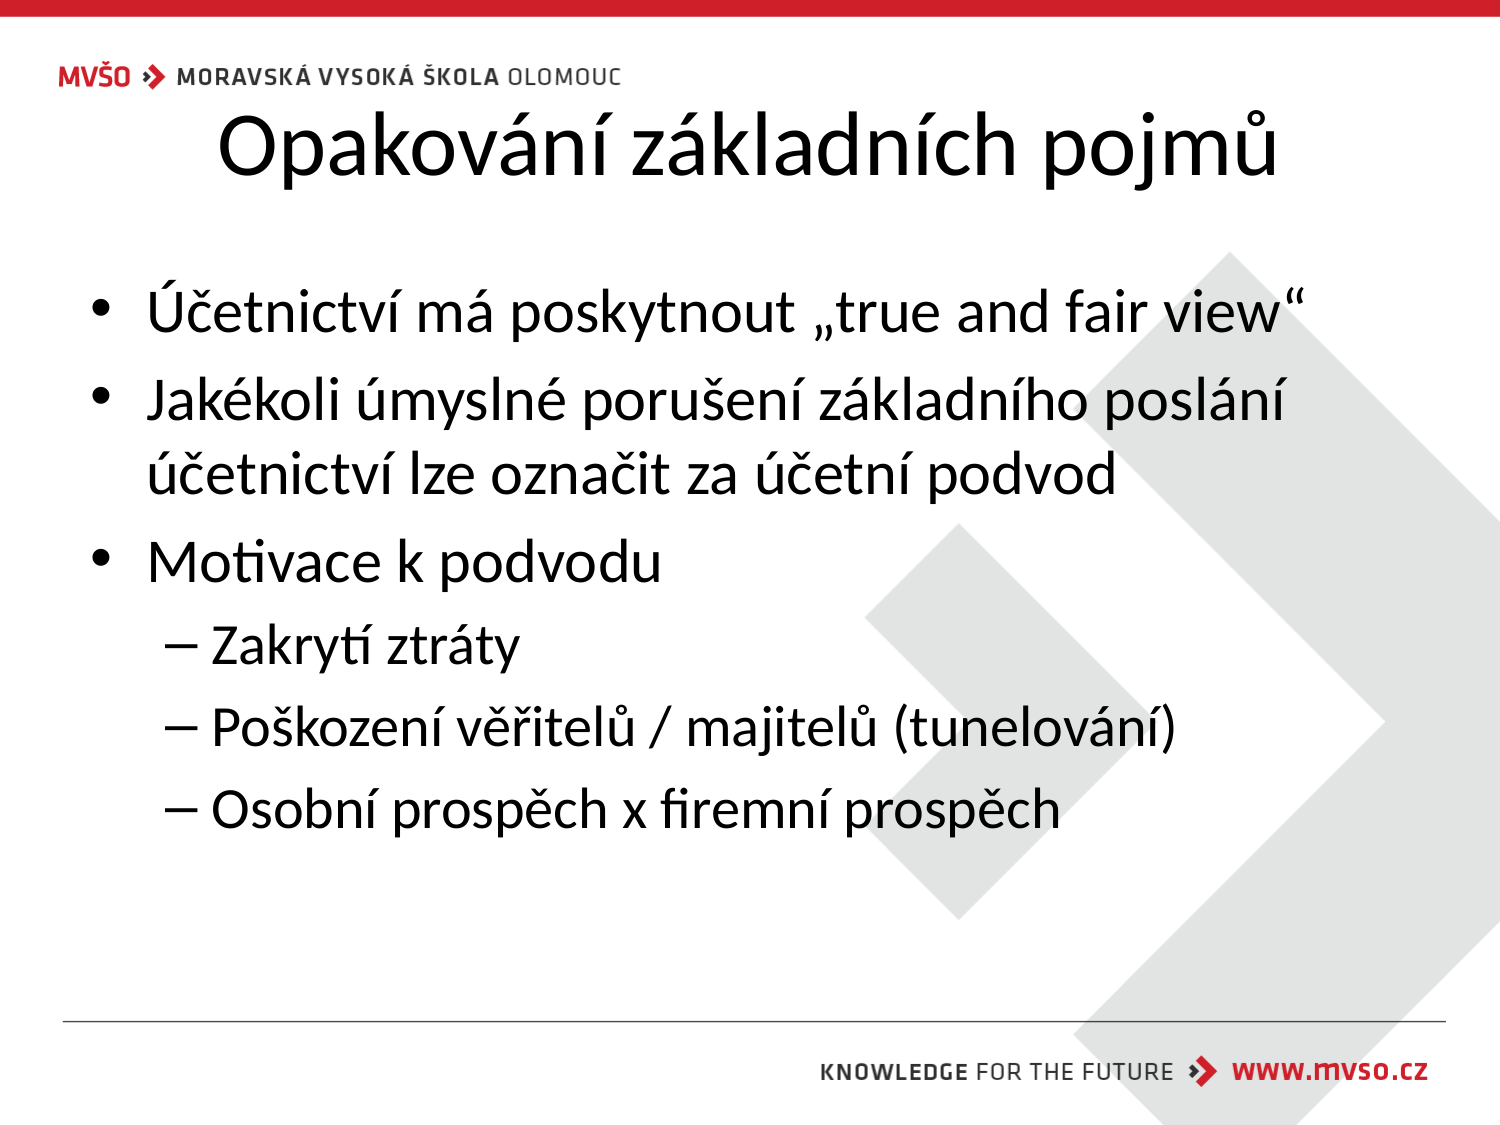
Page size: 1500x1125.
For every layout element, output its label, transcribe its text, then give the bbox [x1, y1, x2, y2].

title Opakování základních pojmů [75, 45, 1425, 233]
list Účetnictví má poskytnout „true and fair view“ Jakékoli úmyslné porušení základního poslání účetnictví lze označit za účetní podvod Motivace k podvodu Zakrytí ztráty Poškození věřitelů / majitelů (tunelování) Osobní prospěch x firemní prospěch [75, 262, 1425, 1005]
picture [0, 0, 1500, 1125]
